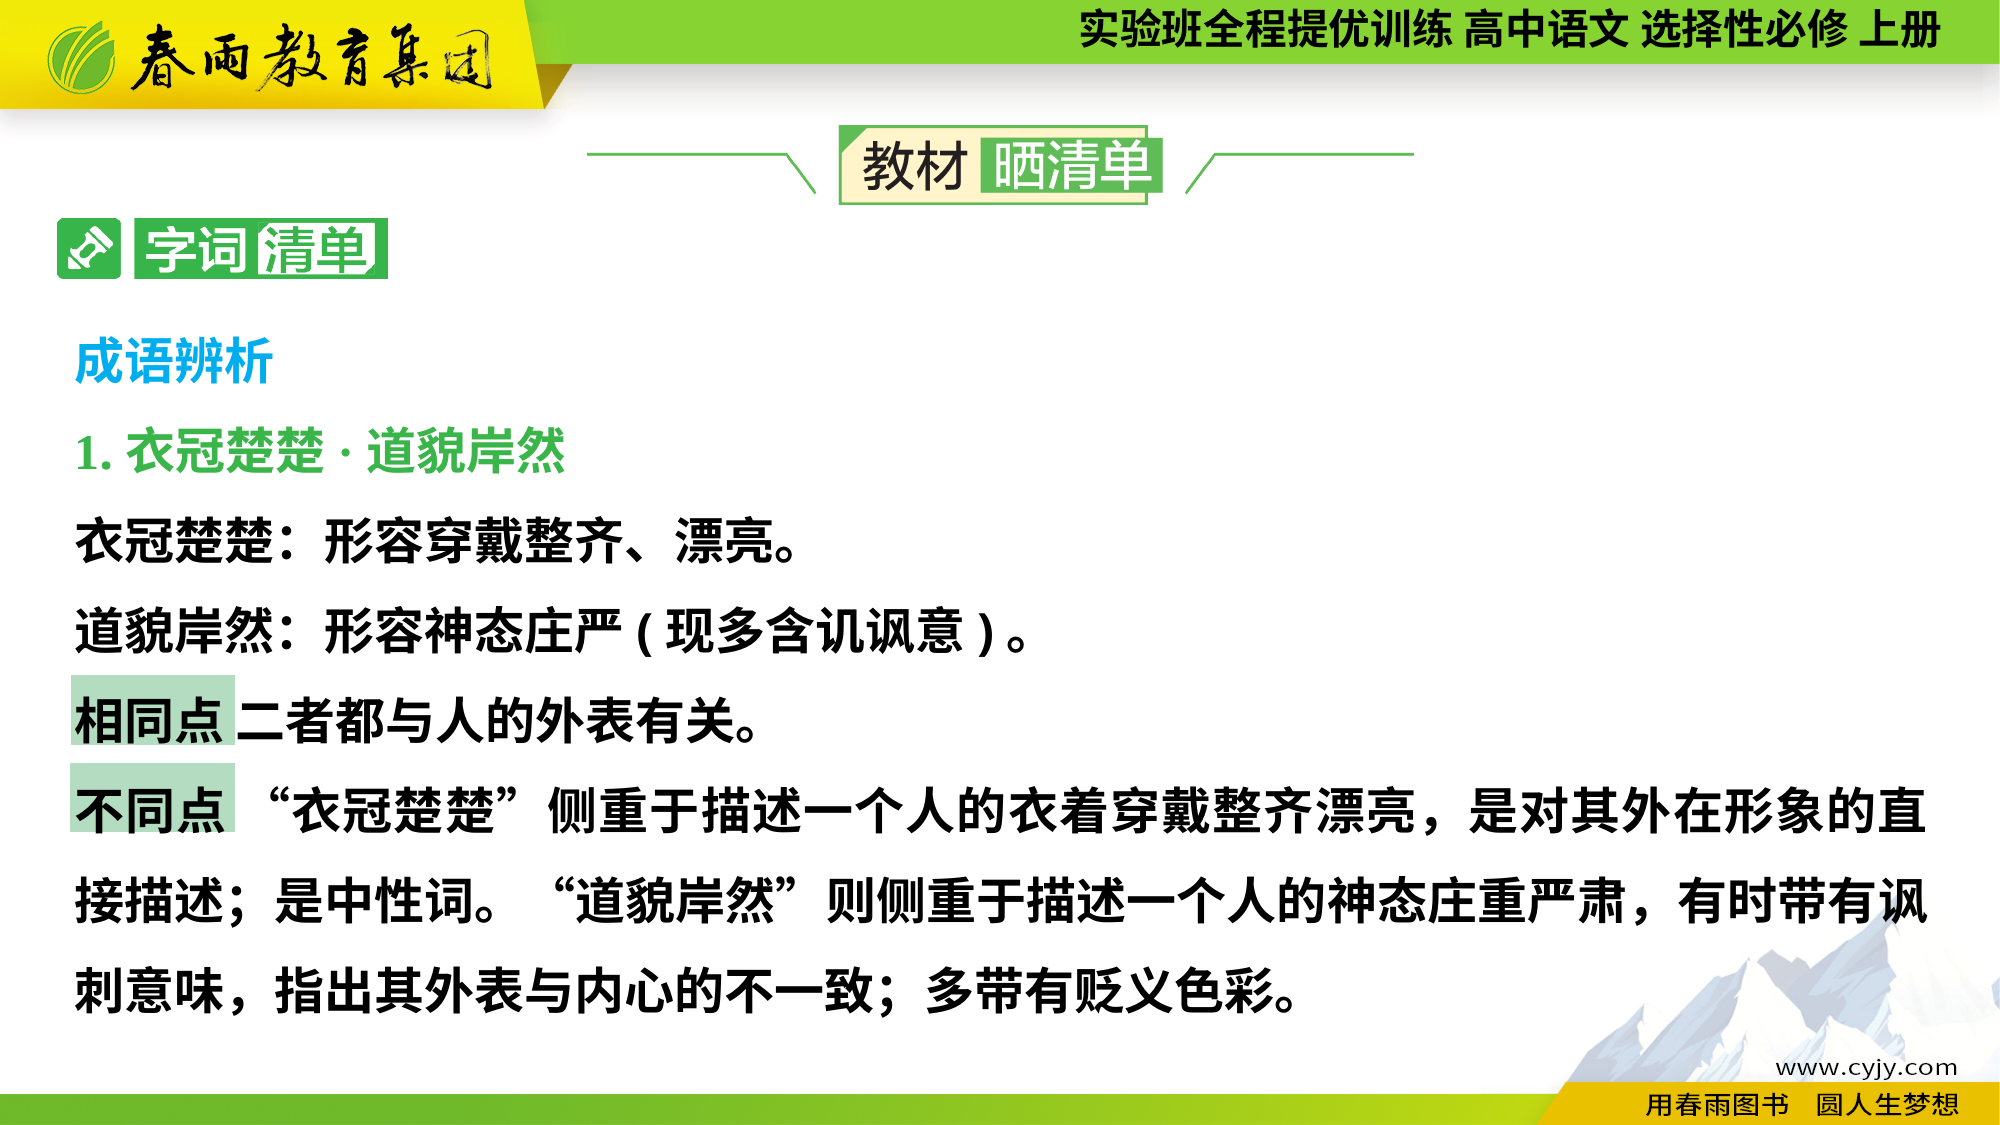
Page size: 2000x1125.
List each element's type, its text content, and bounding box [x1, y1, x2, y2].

list 成语辨析 1.衣冠楚楚·道貌岸然 衣冠楚楚：形容穿戴整齐、漂亮。 道貌岸然：形容神态庄严(现多含讥讽意)。 相同点 二者都与人的外表有关。 不同点 “衣冠楚楚”侧重于描述一个人的衣着穿戴整齐漂亮，是对其外在形象的直接描述；是中性词。“道貌岸然”则侧重于描述一个人的神态庄重严肃，有时带有讽刺意味，指出其外表与内心的不一致；多带有贬义色彩。 [59, 292, 1944, 1023]
picture [0, 0, 2000, 1125]
